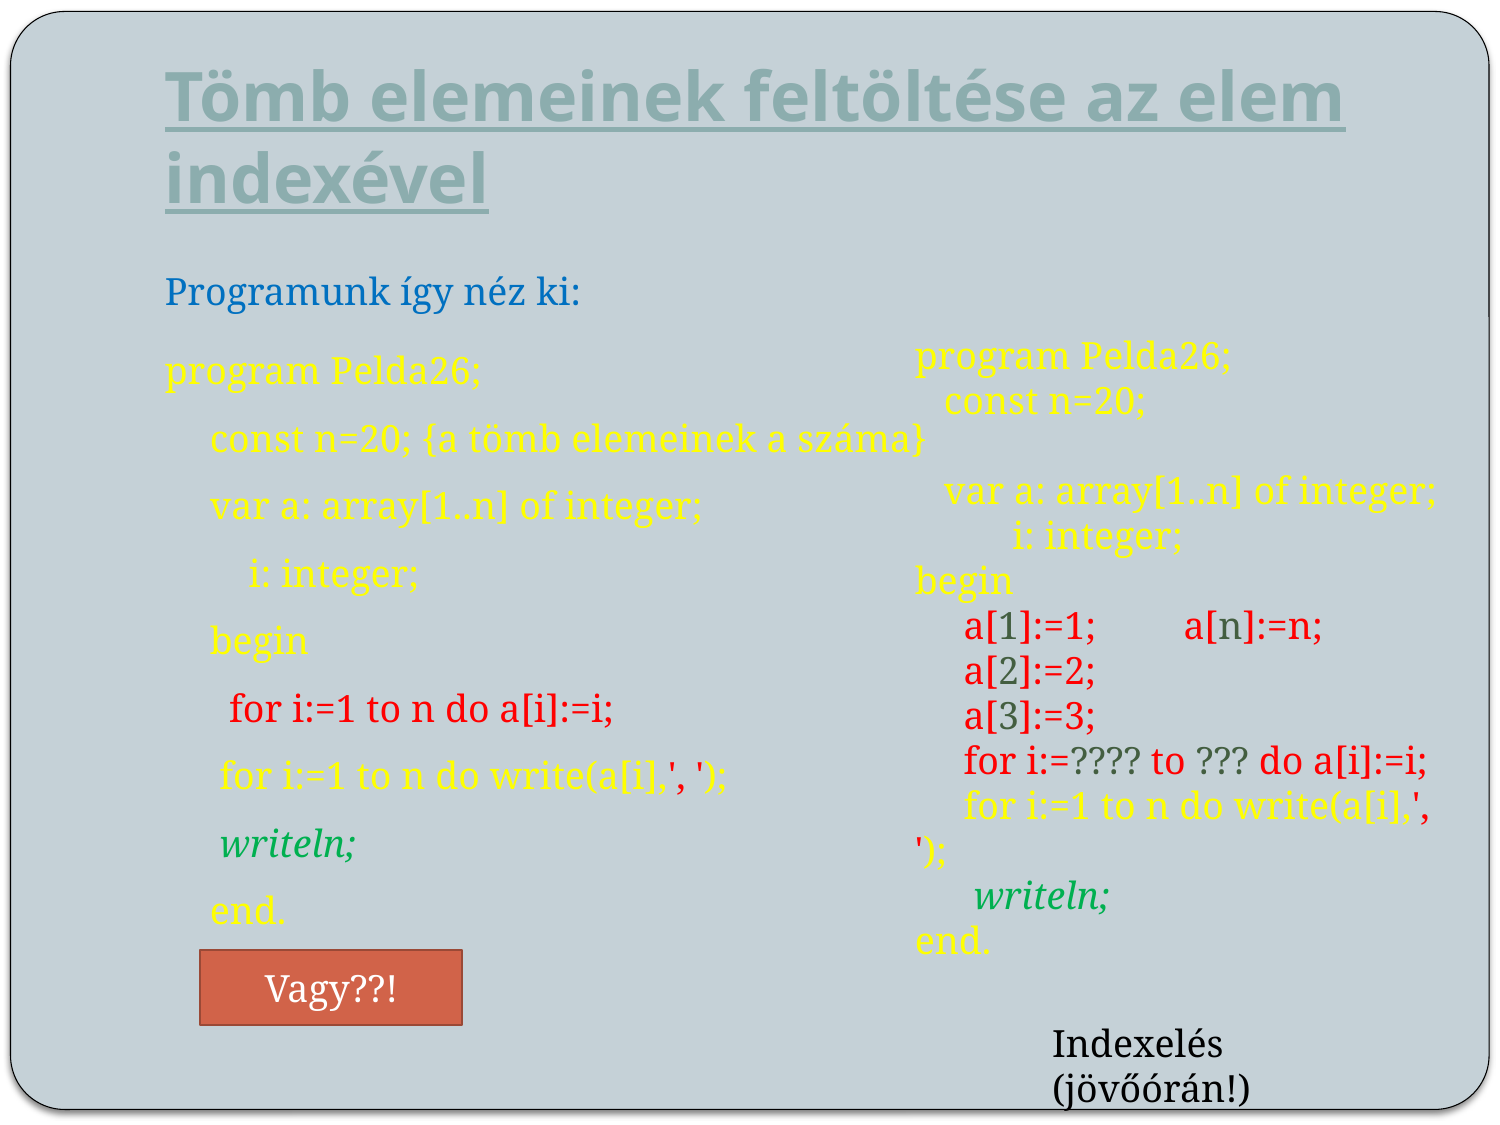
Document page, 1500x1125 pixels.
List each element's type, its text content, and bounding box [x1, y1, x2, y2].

text_box Vagy??! [199, 949, 463, 1026]
text_box Indexelés (jövőórán!) [1037, 1012, 1425, 1118]
list Programunk így néz ki: program Pelda26; const n=20; {a tömb elemeinek a száma} var a: array[1..n] of integer; i: integer; begin for i:=1 to n do a[i]:=i; for i:=1 to n do write(a[i],', '); writeln; end. [150, 237, 1425, 988]
text_box program Pelda26; const n=20; var a: array[1..n] of integer; i: integer; begin a[1]:=1; a[n]:=n; a[2]:=2; a[3]:=3; for i:=???? to ??? do a[i]:=i; for i:=1 to n do write(a[i],', '); writeln; end. [900, 324, 1463, 1015]
title Tömb elemeinek feltöltése az elem indexével [150, 45, 1425, 233]
